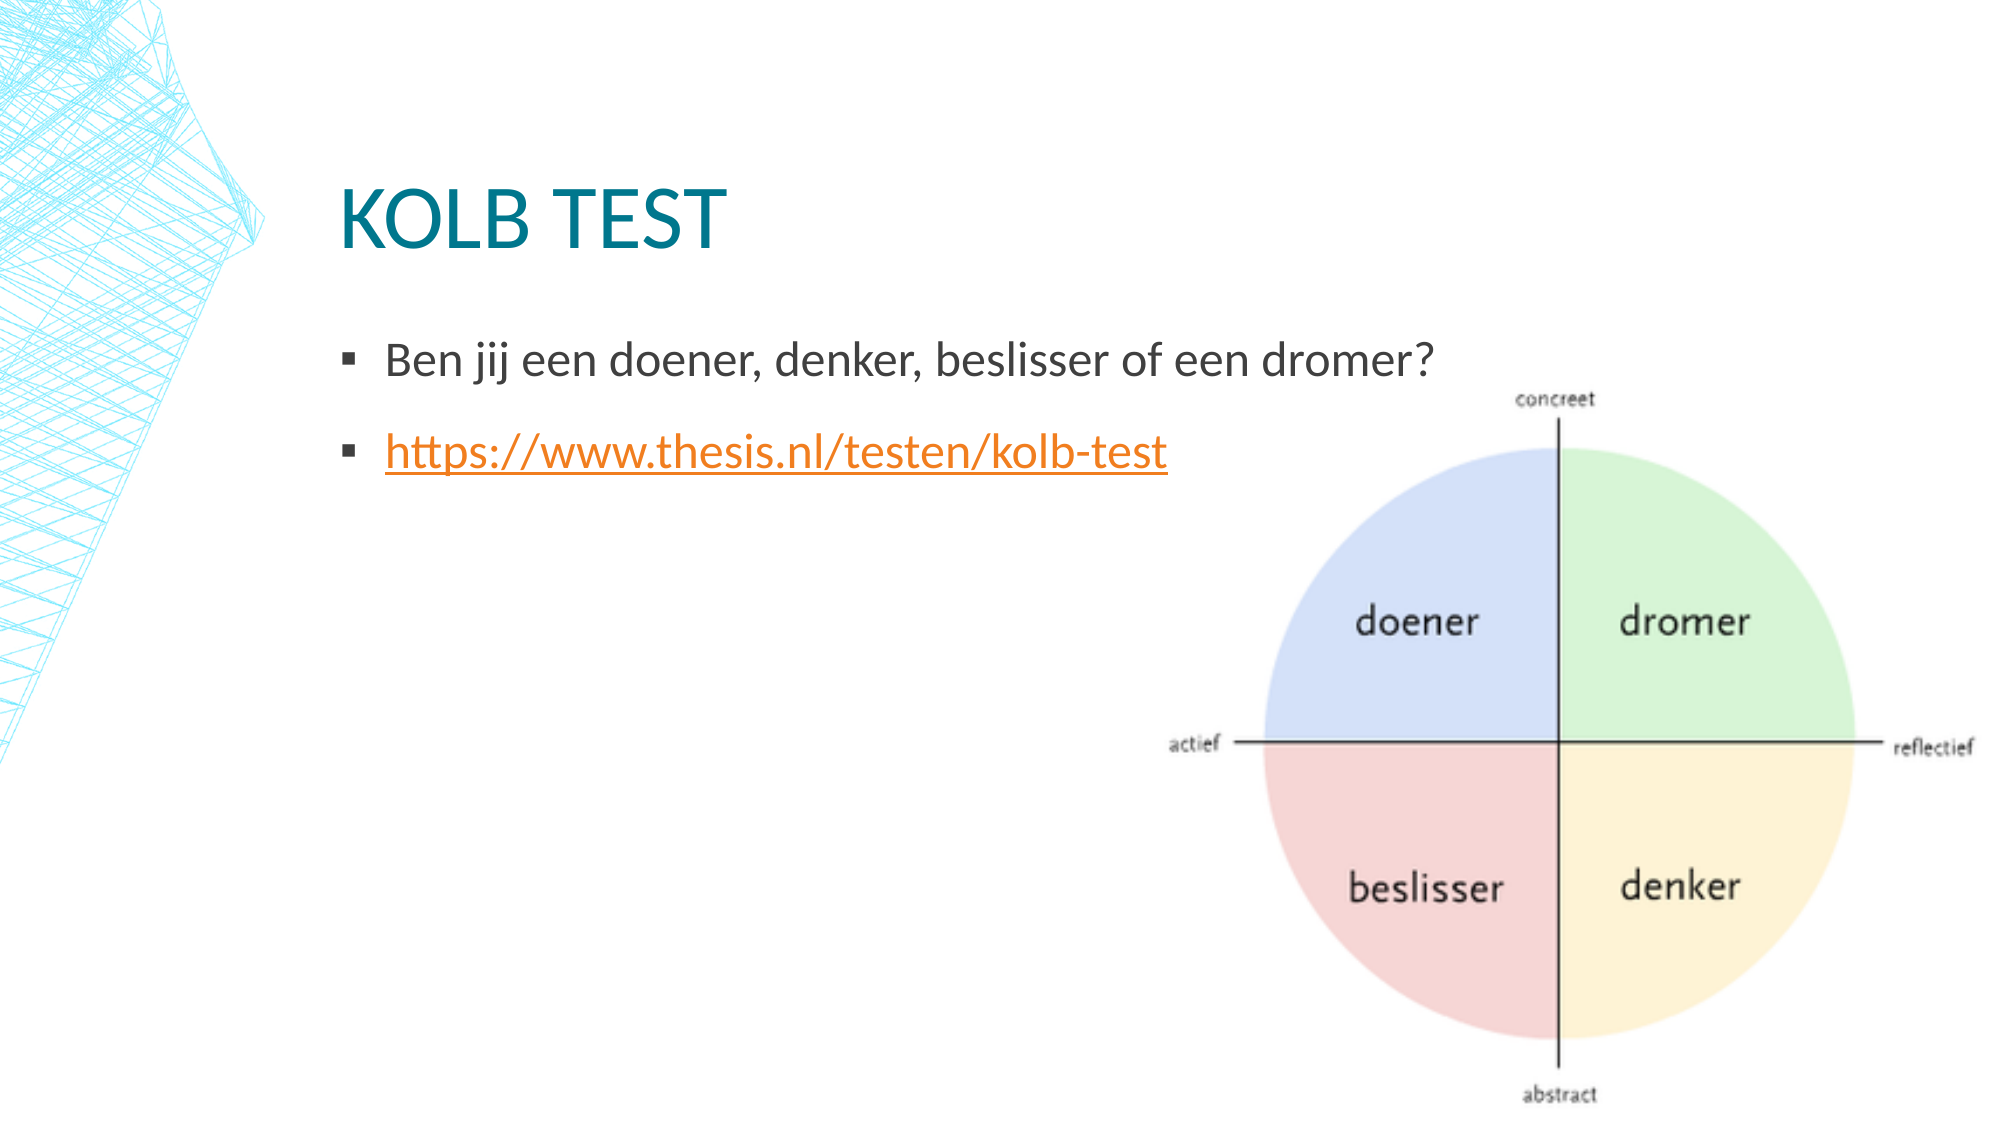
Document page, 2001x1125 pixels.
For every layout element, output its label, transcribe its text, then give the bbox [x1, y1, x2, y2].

list Ben jij een doener, denker, beslisser of een dromer? https://www.thesis.nl/testen/kolb-test [324, 326, 1863, 1062]
title Kolb test [324, 62, 1863, 275]
picture [0, 0, 2001, 1125]
